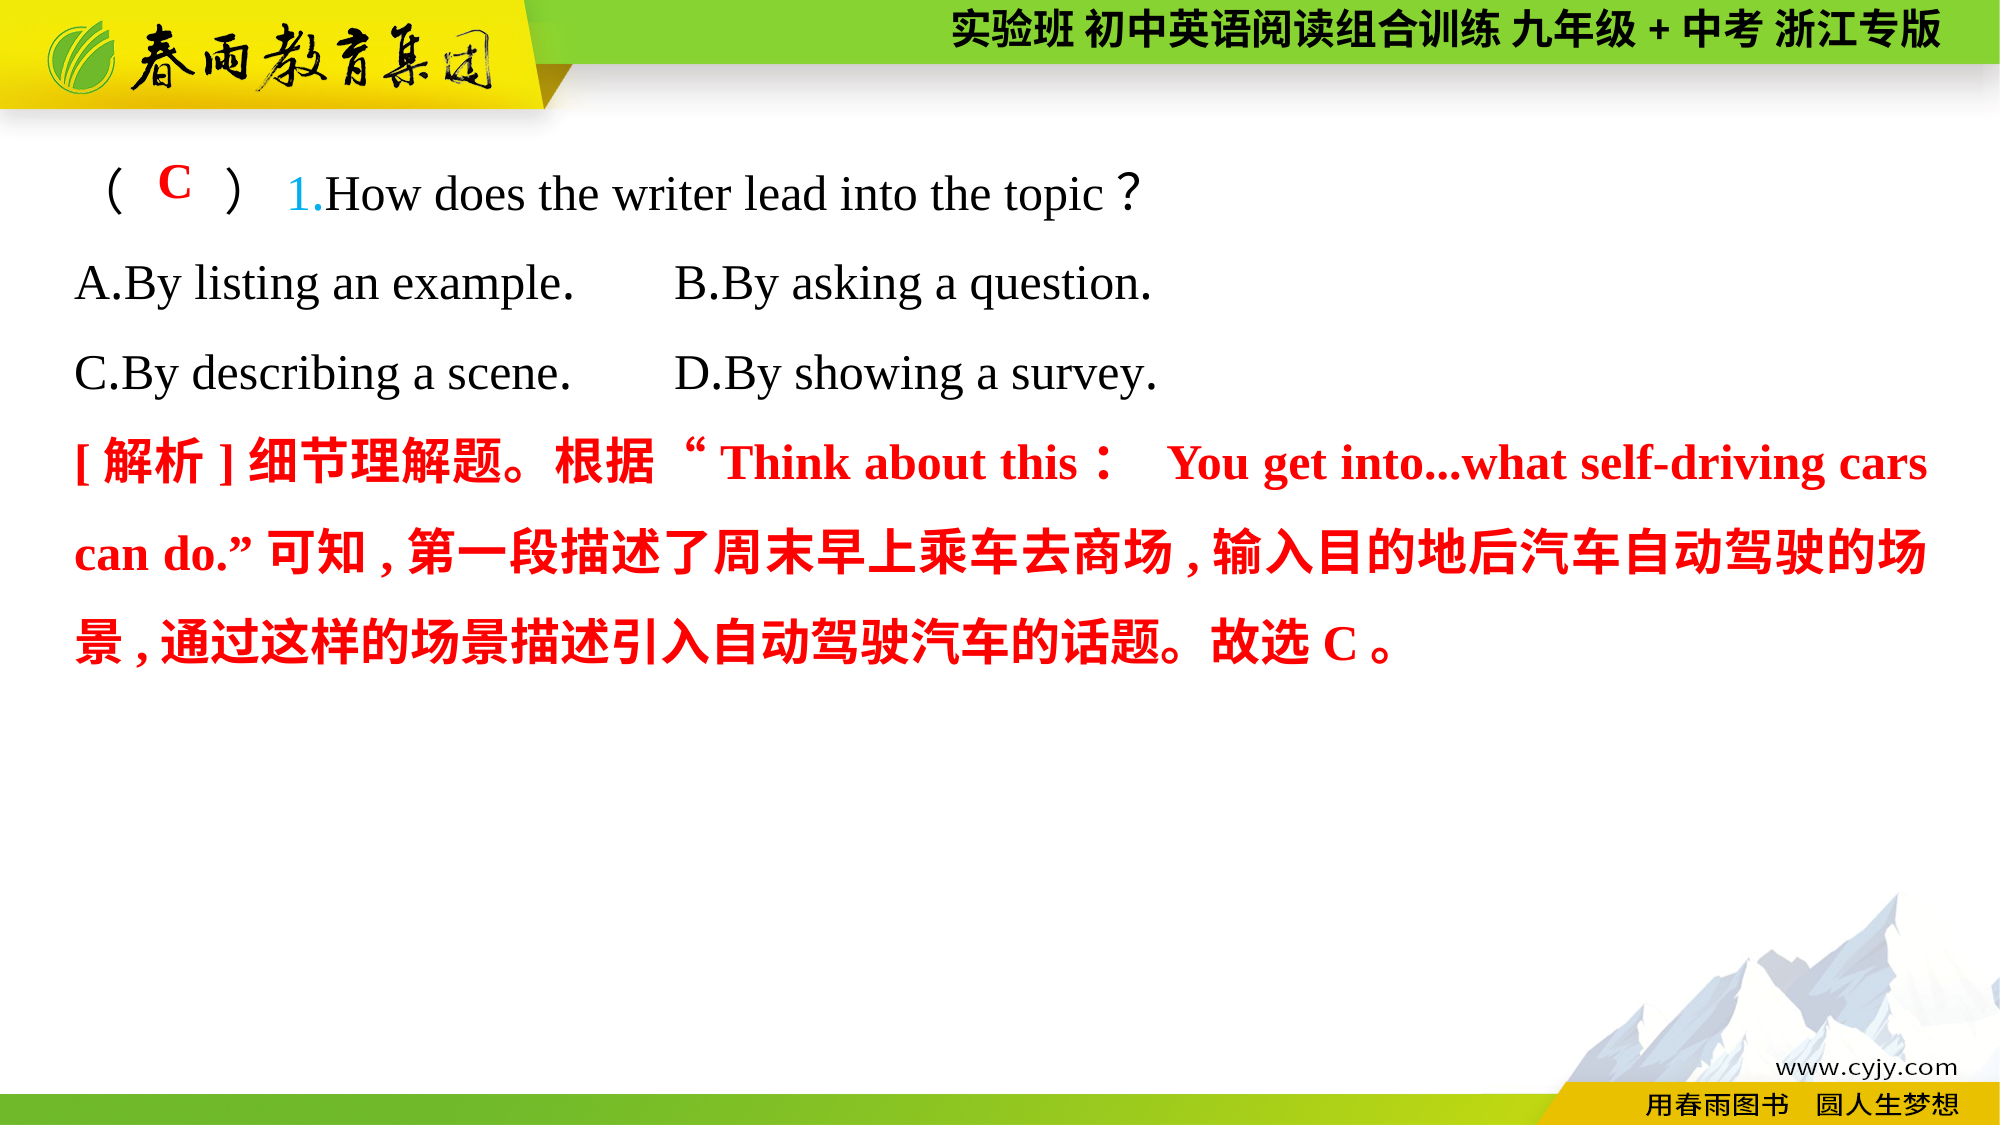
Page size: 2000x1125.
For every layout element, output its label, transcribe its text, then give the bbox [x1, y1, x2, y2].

list （ ）1.How does the writer lead into the topic？ A.By listing an example. B.By asking a question. C.By describing a scene. D.By showing a survey. [59, 122, 1944, 392]
text_box [解析]细节理解题。根据“Think about this： You get into...what self-driving cars can do.”可知,第一段描述了周末早上乘车去商场,输入目的地后汽车自动驾驶的场景,通过这样的场景描述引入自动驾驶汽车的话题。故选C。 [59, 392, 1944, 678]
picture [0, 0, 2000, 1125]
text_box C [142, 140, 209, 216]
